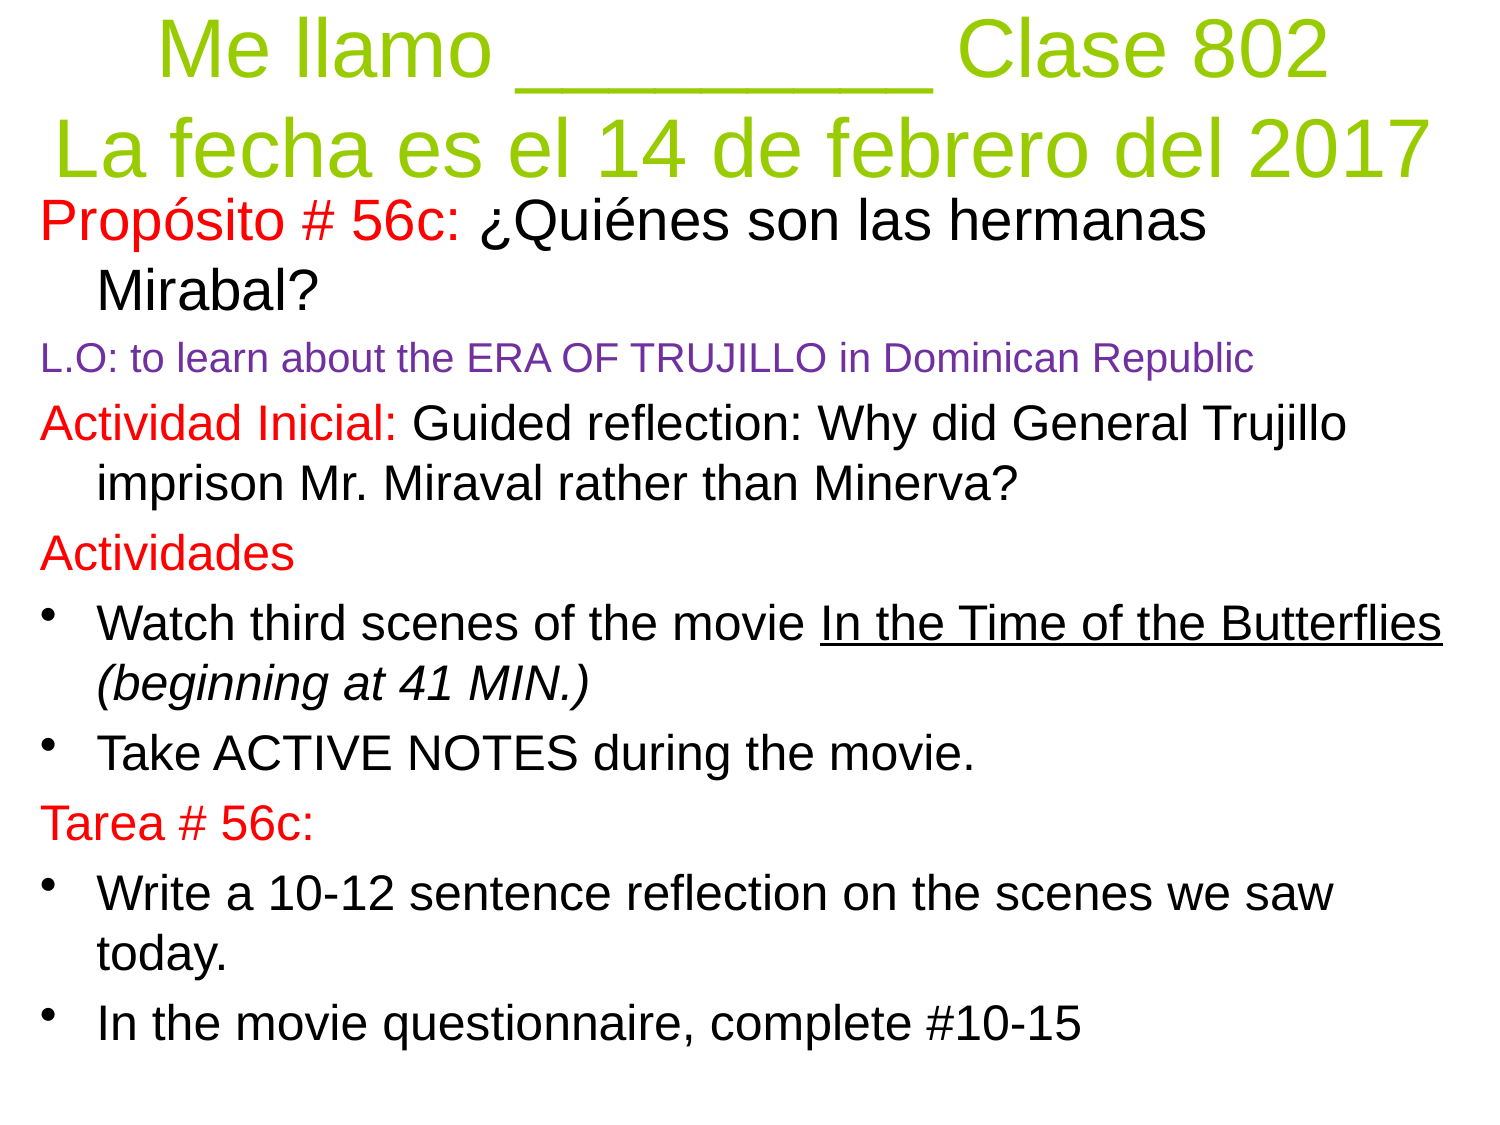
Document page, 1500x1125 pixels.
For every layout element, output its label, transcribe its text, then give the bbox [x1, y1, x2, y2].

text_box Propósito # 56c: ¿Quiénes son las hermanas Mirabal? L.O: to learn about the ERA OF TRUJILLO in Dominican Republic Actividad Inicial: Guided reflection: Why did General Trujillo imprison Mr. Miraval rather than Minerva? Actividades Watch third scenes of the movie In the Time of the Butterflies (beginning at 41 MIN.) Take ACTIVE NOTES during the movie. Tarea # 56c: Write a 10-12 sentence reflection on the scenes we saw today. In the movie questionnaire, complete #10-15 [24, 174, 1463, 1000]
title Me llamo _________ Clase 802 La fecha es el 14 de febrero del 2017 [24, 0, 1463, 174]
